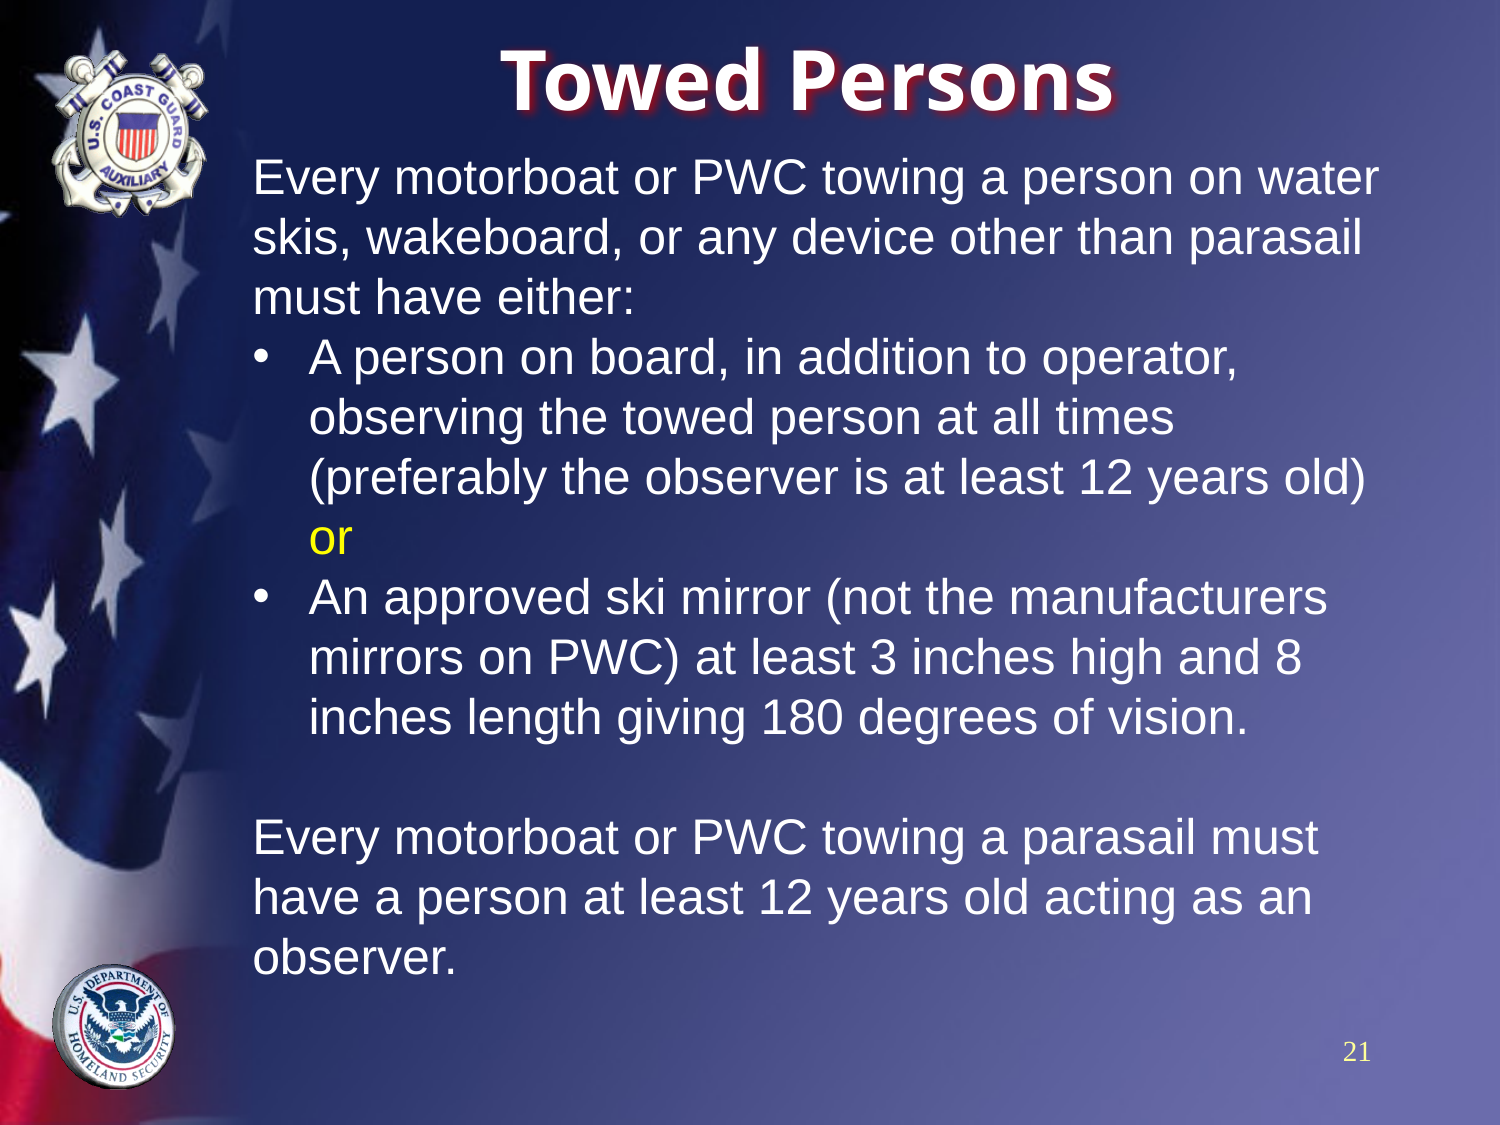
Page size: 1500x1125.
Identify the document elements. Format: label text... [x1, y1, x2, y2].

text_box Every motorboat or PWC towing a person on water skis, wakeboard, or any device other than parasail must have either: A person on board, in addition to operator, observing the towed person at all times (preferably the observer is at least 12 years old) or An approved ski mirror (not the manufacturers mirrors on PWC) at least 3 inches high and 8 inches length giving 180 degrees of vision. Every motorboat or PWC towing a parasail must have a person at least 12 years old acting as an observer. [237, 137, 1438, 993]
slide_number 21 [1074, 1025, 1388, 1100]
title Towed Persons [137, 3, 1413, 150]
picture [0, 0, 1500, 1125]
